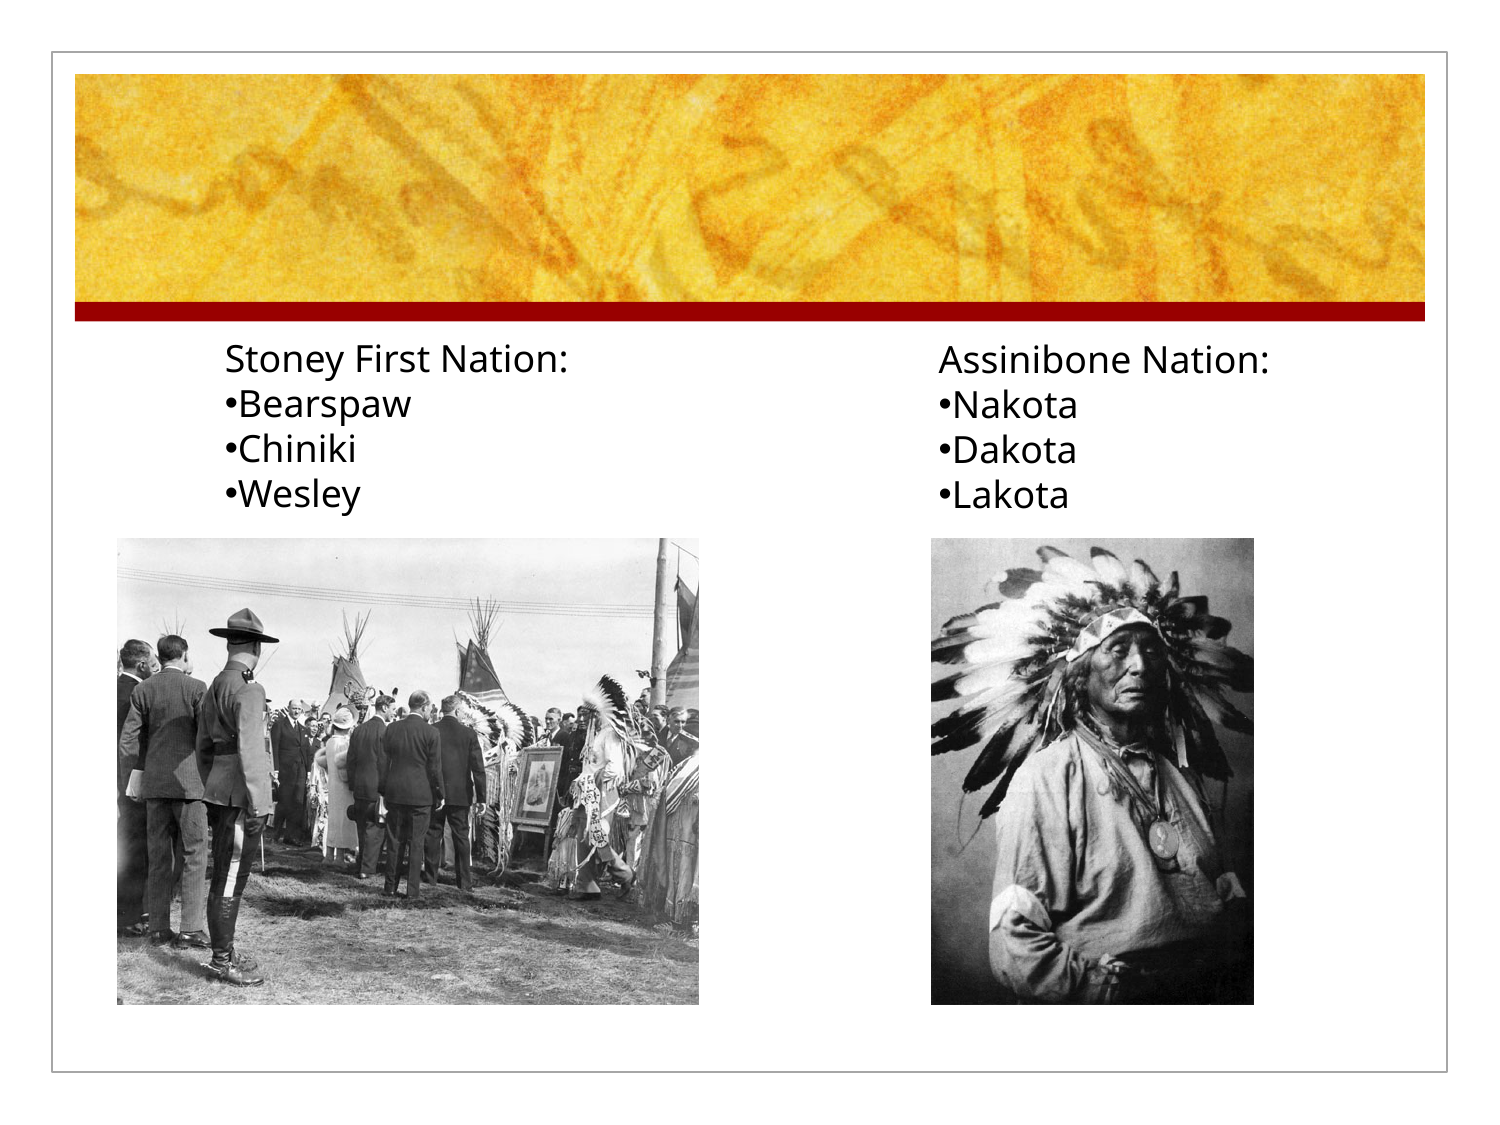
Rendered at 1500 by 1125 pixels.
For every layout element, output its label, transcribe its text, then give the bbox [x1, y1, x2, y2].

text_box Assinibone Nation: Nakota Dakota Lakota [923, 328, 1285, 523]
text_box Stoney First Nation: Bearspaw Chiniki Wesley [209, 328, 584, 523]
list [107, 538, 709, 1006]
picture [75, 74, 1425, 301]
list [791, 538, 1394, 1006]
